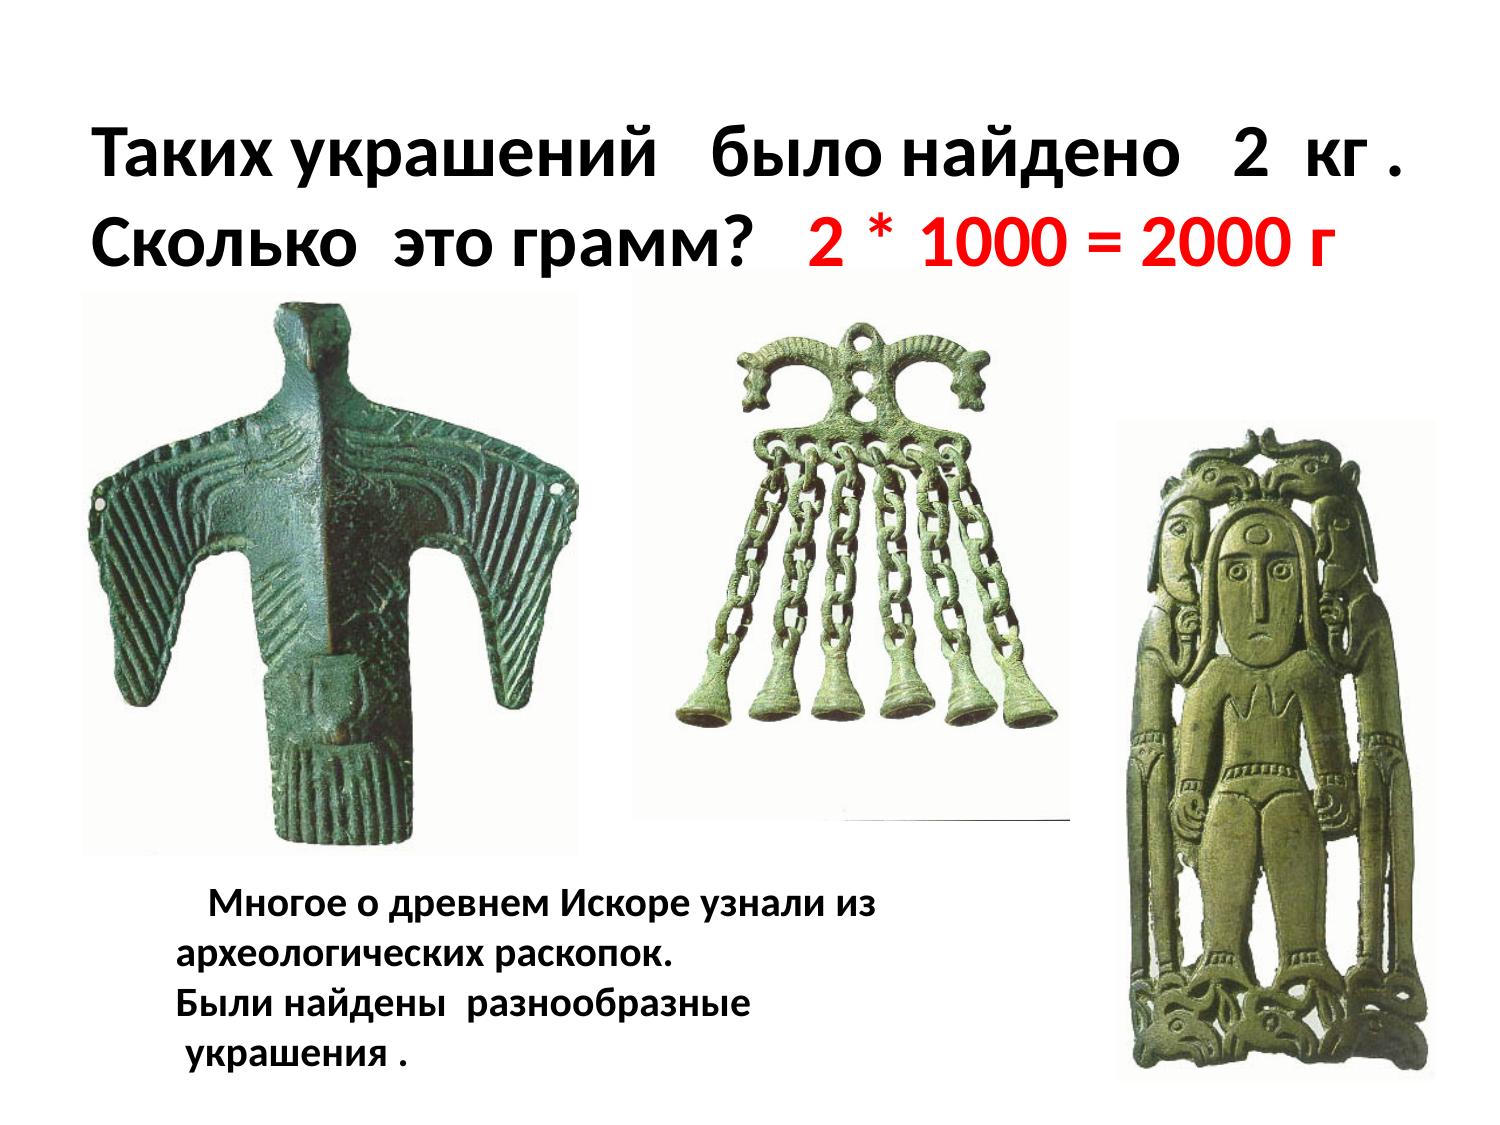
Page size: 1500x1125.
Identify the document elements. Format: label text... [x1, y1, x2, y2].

text_box Таких украшений было найдено 2 кг . Сколько это грамм? 2 * 1000 = 2000 г [76, 93, 1439, 289]
picture [632, 269, 1070, 821]
picture [1115, 420, 1436, 1082]
text_box Многое о древнем Искоре узнали из археологических раскопок. Были найдены разнообразные украшения . [141, 867, 892, 1082]
picture [81, 292, 579, 856]
